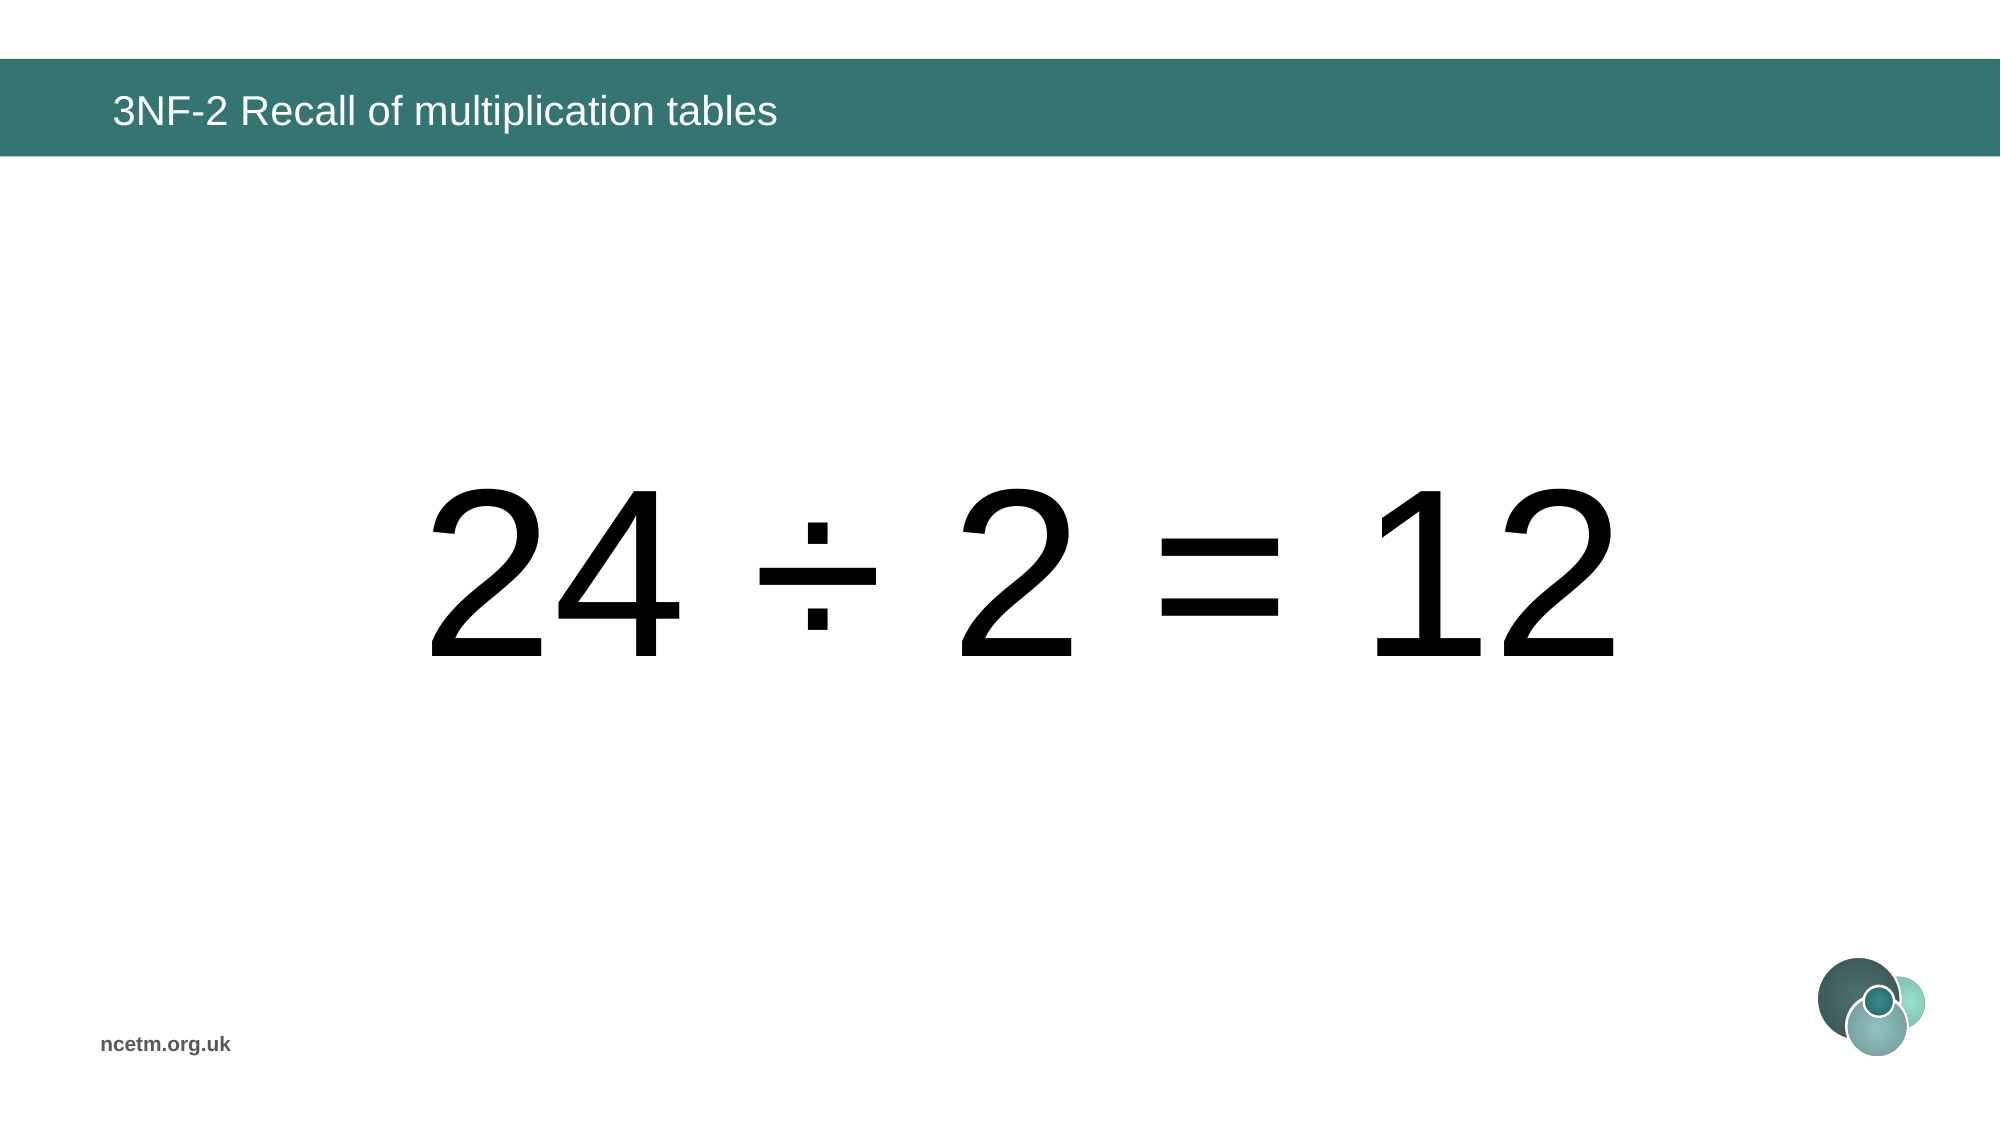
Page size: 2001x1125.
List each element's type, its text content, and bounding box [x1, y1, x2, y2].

text_box 24 ÷ 2 = [405, 409, 1344, 712]
title 3NF-2 Recall of multiplication tables [97, 76, 1945, 147]
picture [1818, 958, 1925, 1056]
text_box 12 [1344, 409, 1642, 712]
